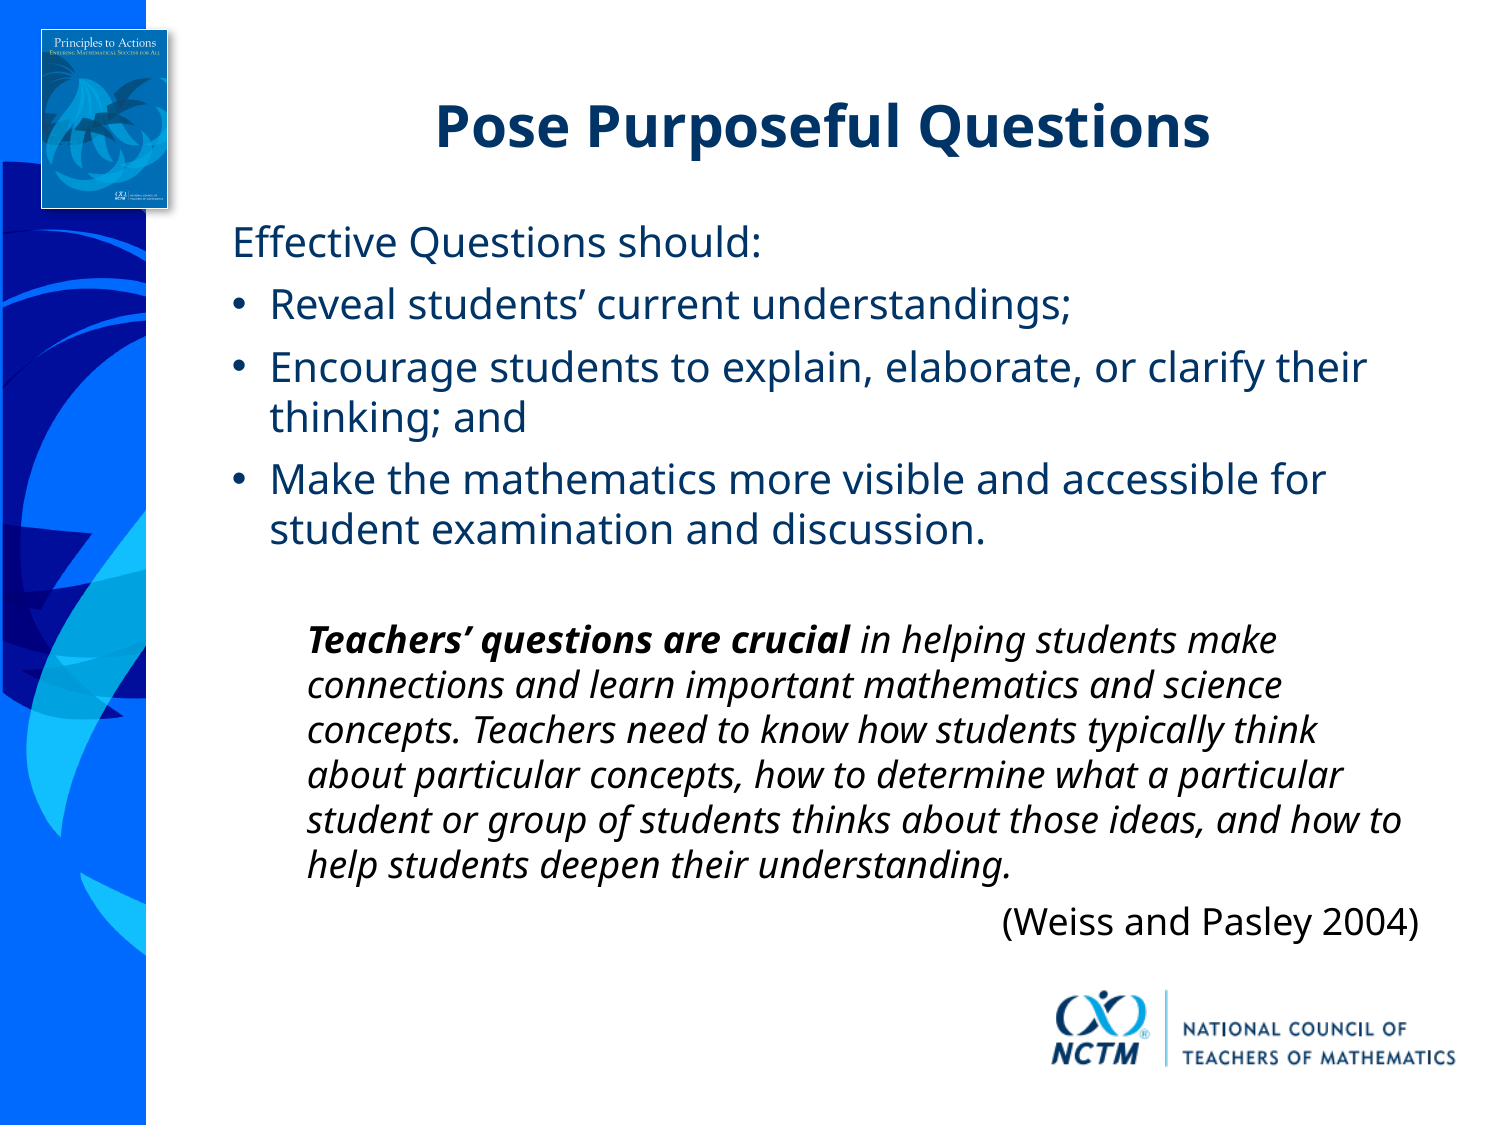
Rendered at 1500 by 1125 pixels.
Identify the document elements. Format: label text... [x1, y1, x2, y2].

text_box Effective Questions should: Reveal students’ current understandings; Encourage students to explain, elaborate, or clarify their thinking; and Make the mathematics more visible and accessible for student examination and discussion. Teachers’ questions are crucial in helping students make connections and learn important mathematics and science concepts. Teachers need to know how students typically think about particular concepts, how to determine what a particular student or group of students thinks about those ideas, and how to help students deepen their understanding. (Weiss and Pasley 2004) [217, 208, 1435, 1064]
picture [0, 0, 168, 1125]
text_box Pose Purposeful Questions [170, 29, 1500, 218]
picture [1034, 969, 1474, 1085]
